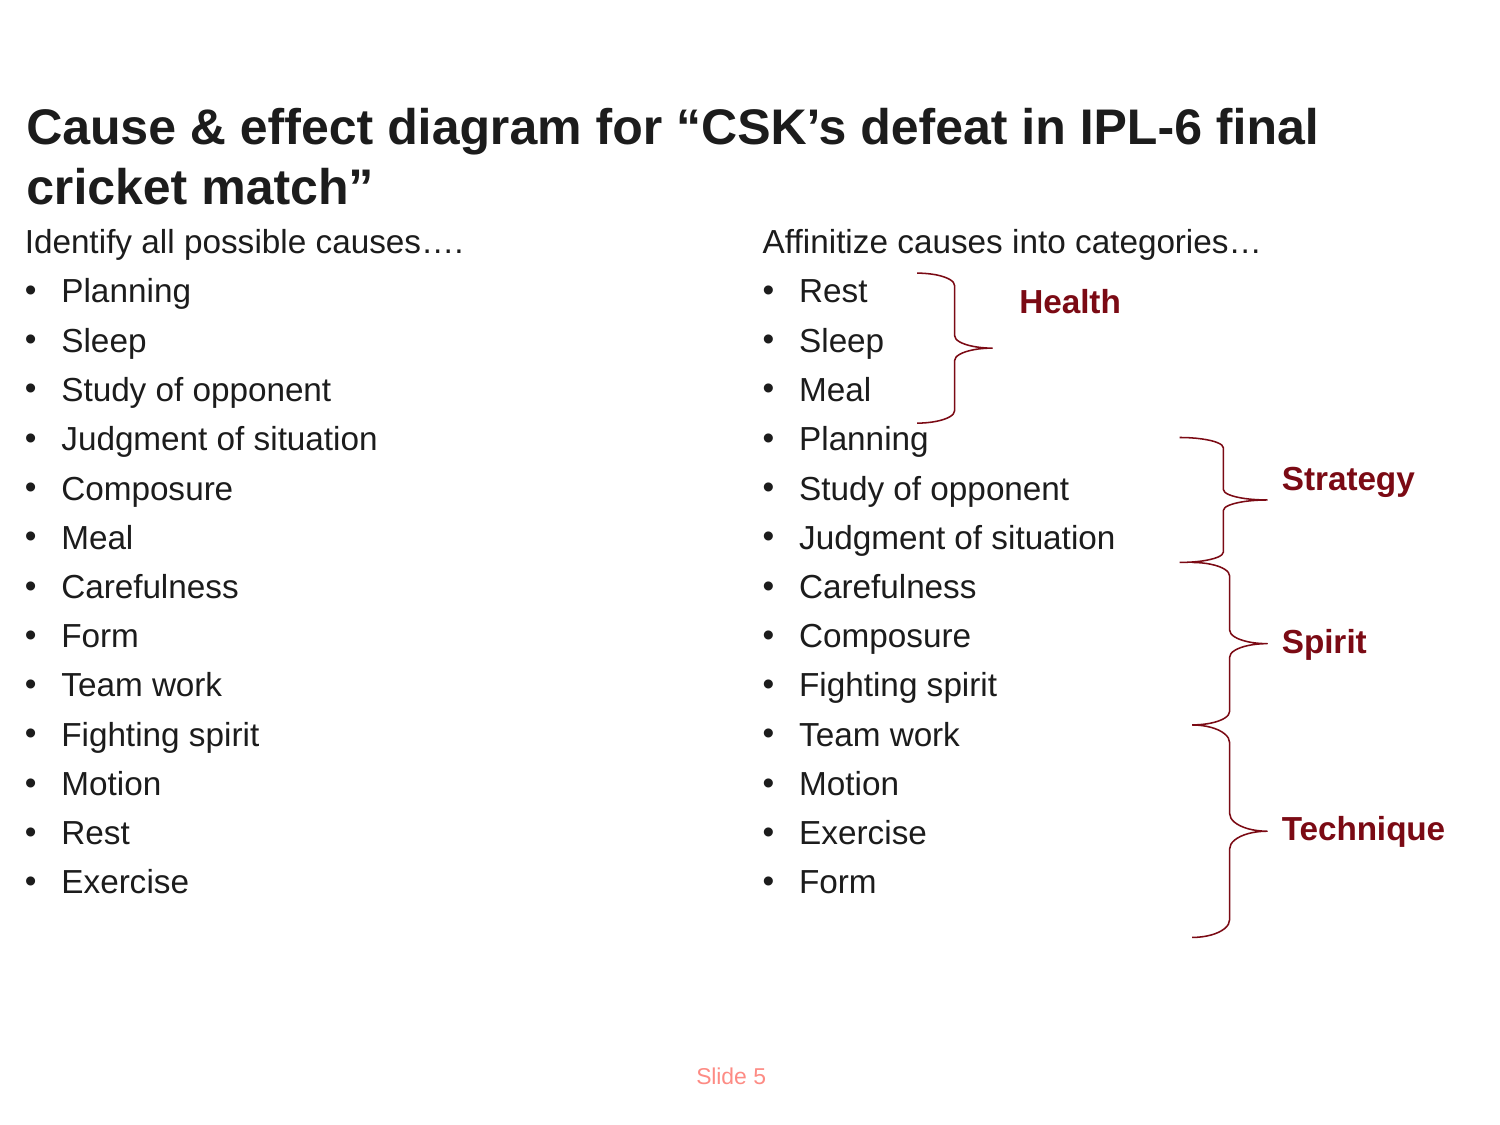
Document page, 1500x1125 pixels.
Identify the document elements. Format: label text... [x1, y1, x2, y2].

text_box [917, 273, 993, 424]
list Affinitize causes into categories… Rest Sleep Meal Planning Study of opponent Judgment of situation Carefulness Composure Fighting spirit Team work Motion Exercise Form [762, 224, 1476, 1026]
text_box Health [1004, 273, 1230, 328]
text_box [1192, 562, 1267, 725]
text_box Spirit [1267, 612, 1493, 668]
text_box [1192, 724, 1267, 938]
title Cause & effect diagram for “CSK’s defeat in IPL-6 final cricket match” [26, 94, 1472, 219]
list Identify all possible causes…. Planning Sleep Study of opponent Judgment of situation Composure Meal Carefulness Form Team work Fighting spirit Motion Rest Exercise [24, 224, 738, 1026]
text_box Strategy [1267, 449, 1493, 505]
text_box Technique [1267, 799, 1493, 855]
text_box [1179, 437, 1267, 563]
